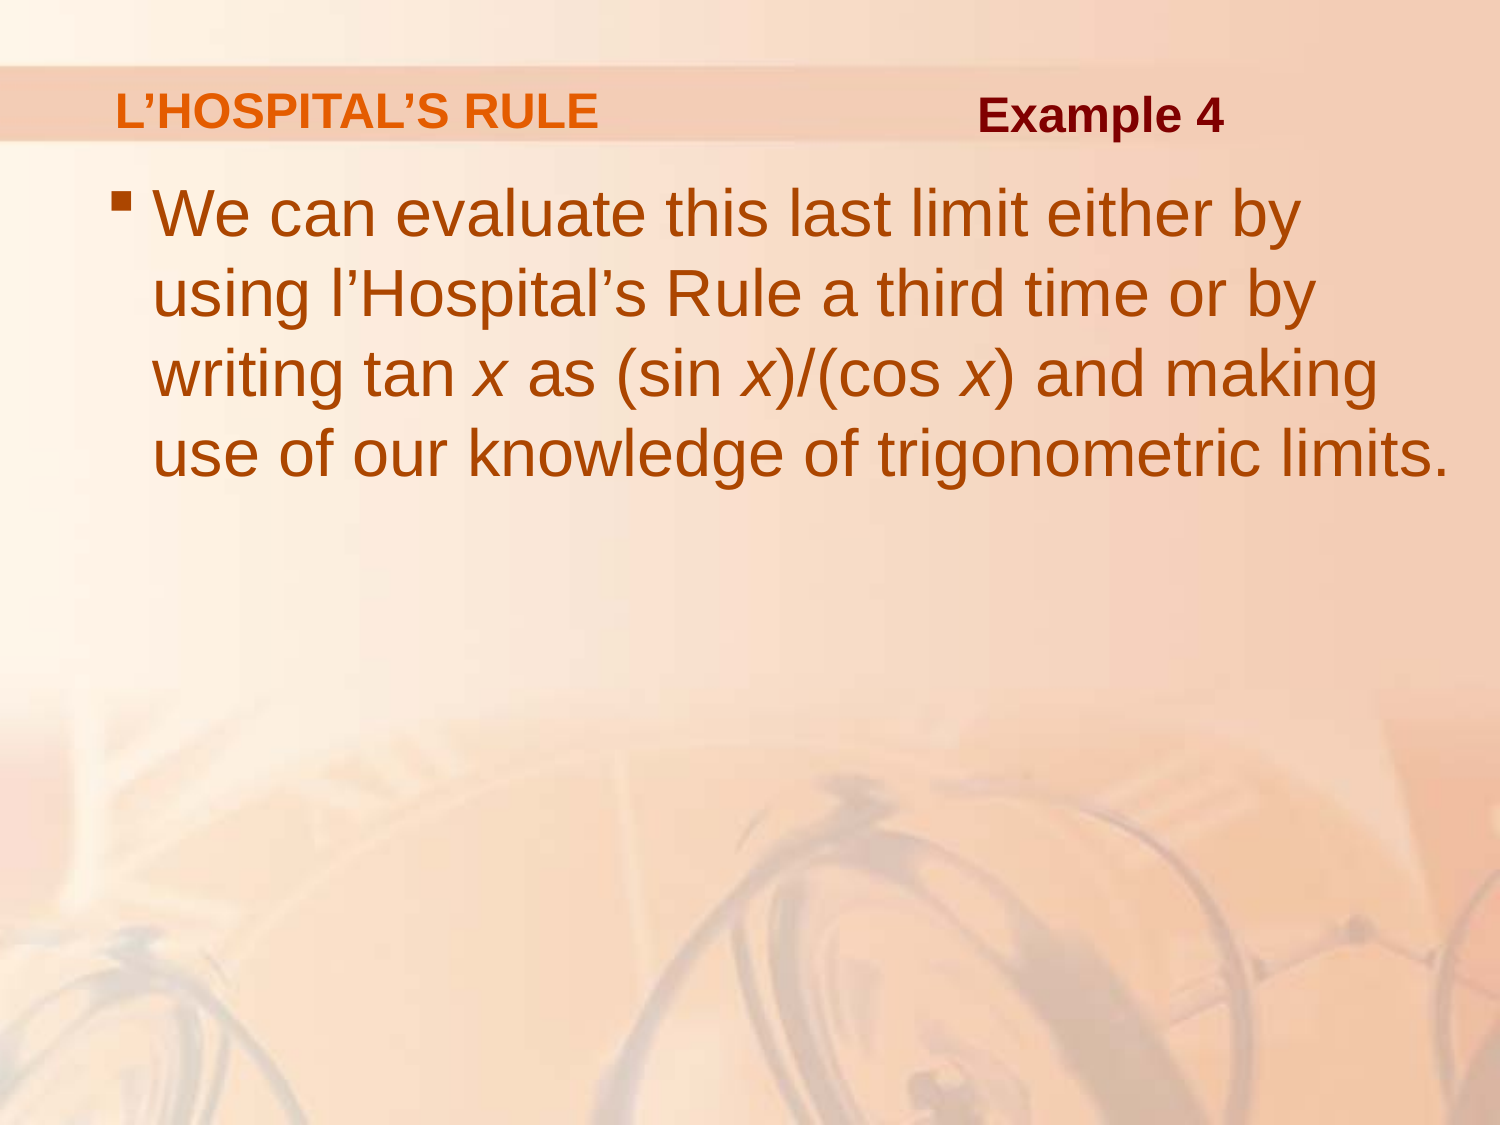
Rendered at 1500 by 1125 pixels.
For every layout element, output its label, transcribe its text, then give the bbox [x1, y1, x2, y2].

list We can evaluate this last limit either by using l’Hospital’s Rule a third time or by writing tan x as (sin x)/(cos x) and making use of our knowledge of trigonometric limits. [15, 161, 1500, 1125]
text_box Example 4 [962, 74, 1425, 150]
picture [0, 0, 1500, 1125]
title L’HOSPITAL’S RULE [99, 60, 976, 158]
